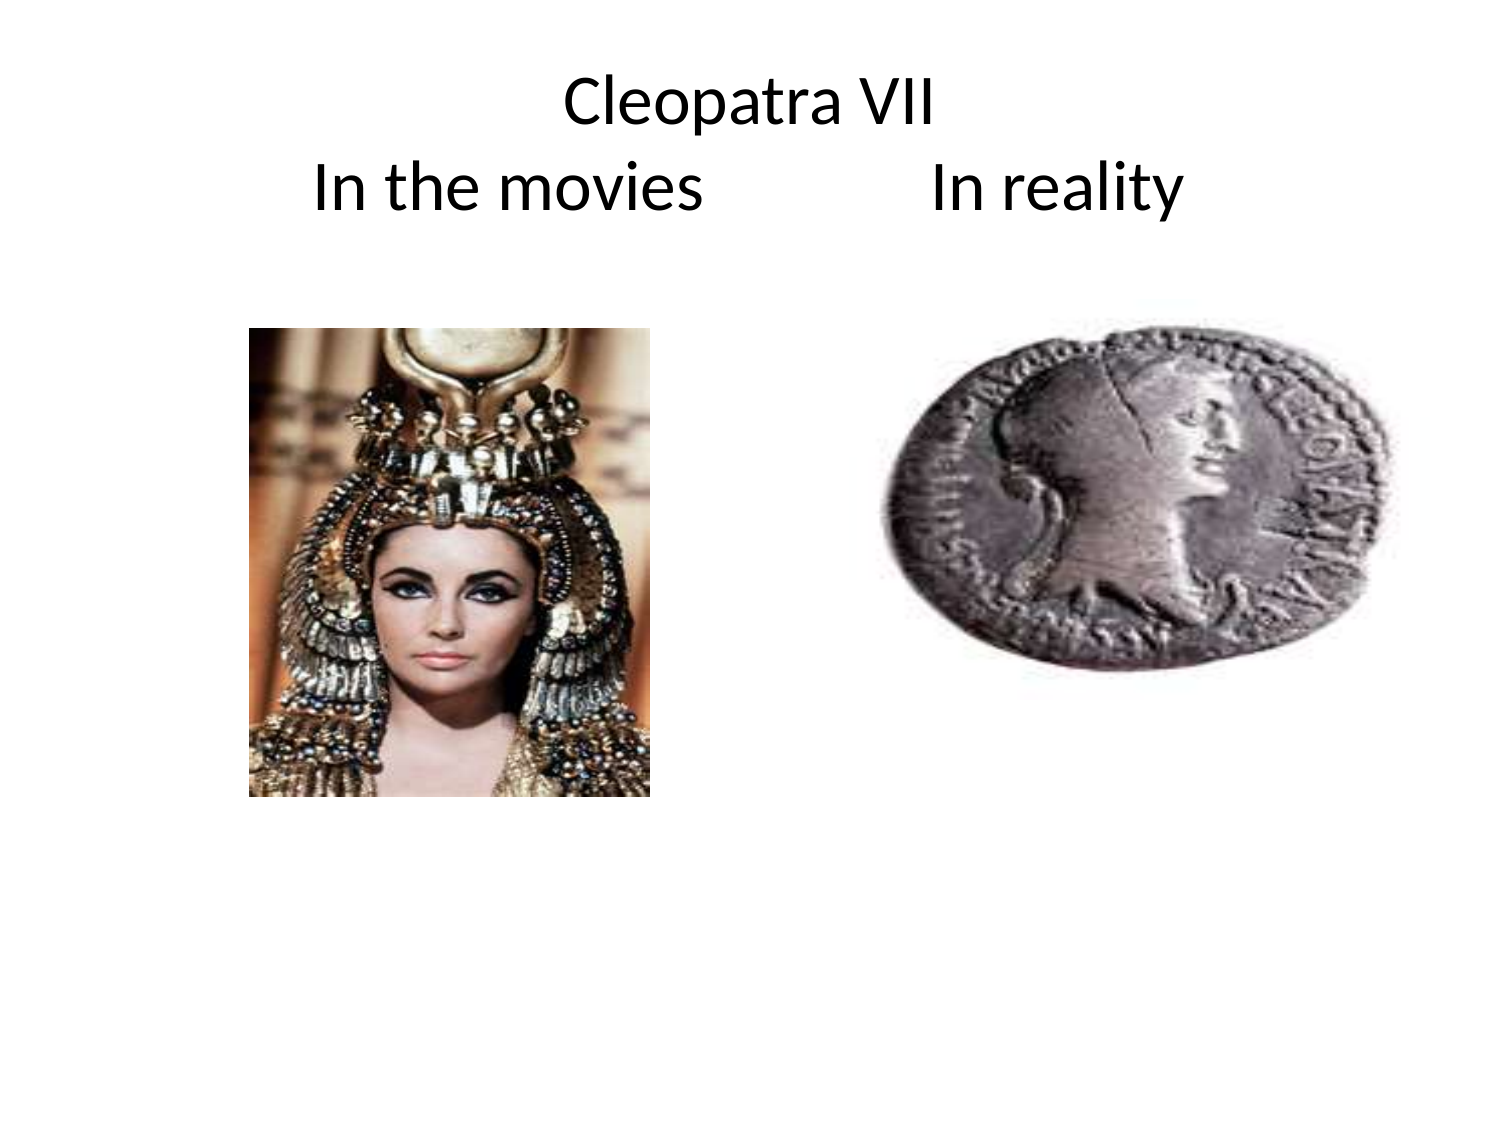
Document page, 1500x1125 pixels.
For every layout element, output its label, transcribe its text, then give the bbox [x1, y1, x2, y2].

picture [249, 327, 651, 798]
picture [849, 299, 1431, 701]
title Cleopatra VII In the movies In reality [75, 45, 1425, 233]
